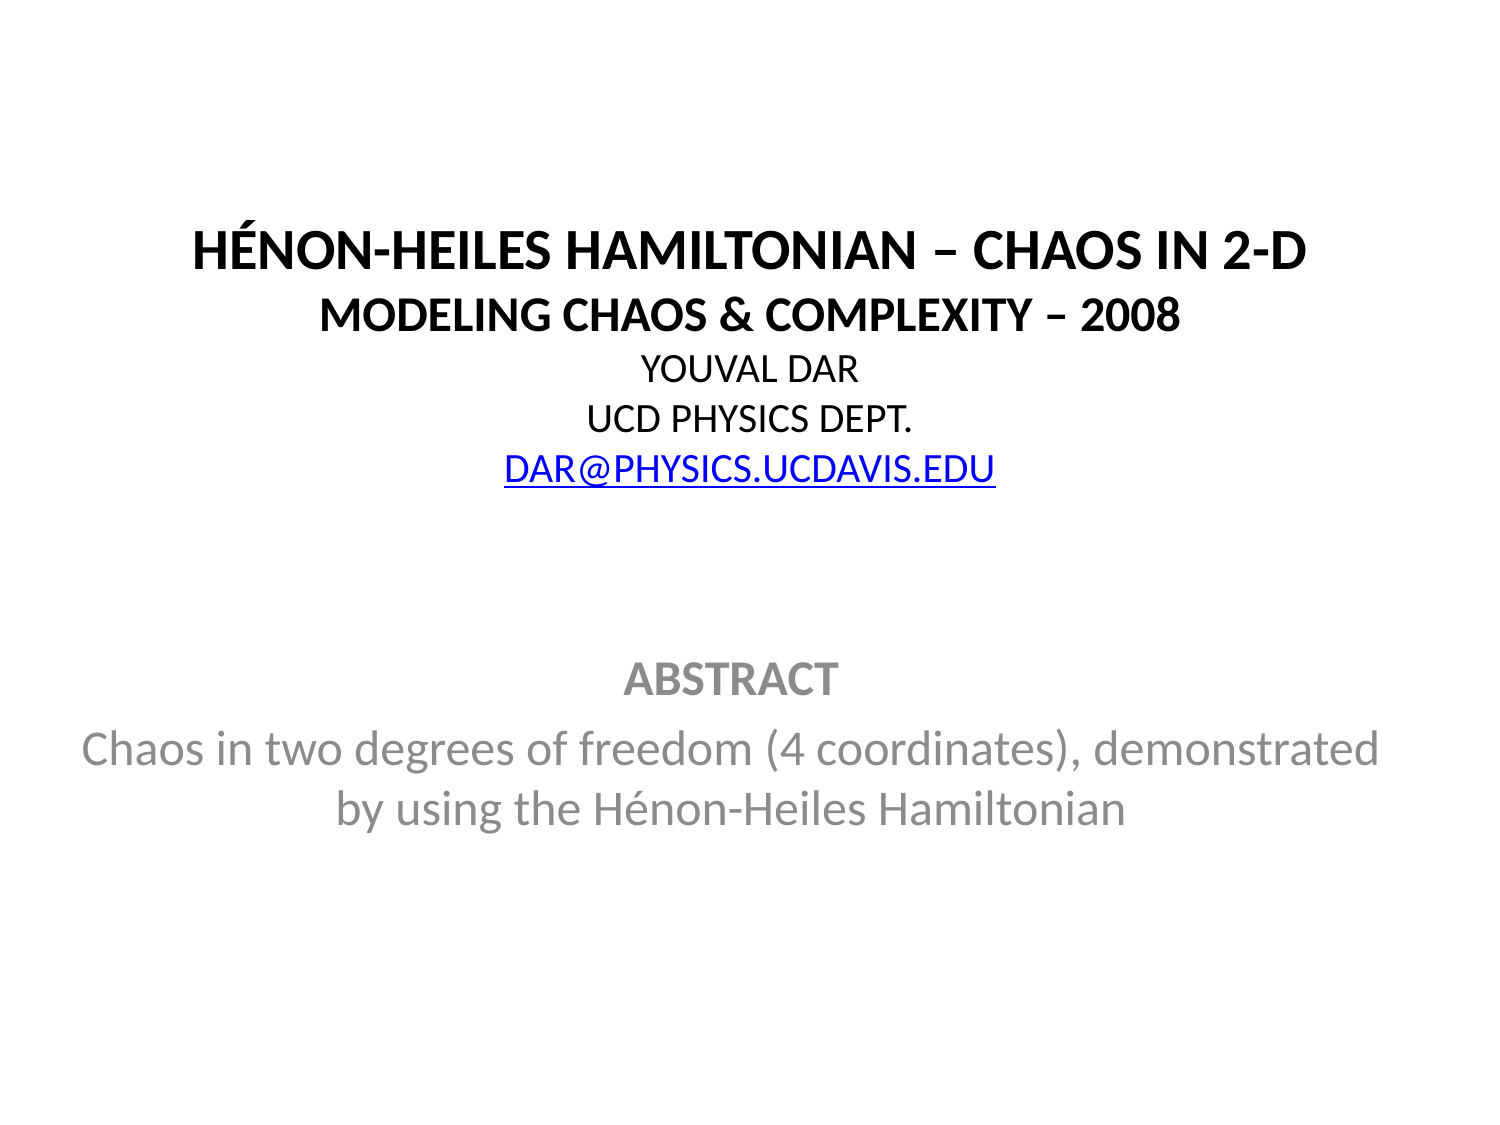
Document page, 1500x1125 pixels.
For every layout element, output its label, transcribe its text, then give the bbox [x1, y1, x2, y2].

subtitle Abstract Chaos in two degrees of freedom (4 coordinates), demonstrated by using the Hénon-Heiles Hamiltonian [50, 637, 1413, 925]
title Hénon-Heiles Hamiltonian – Chaos In 2-D Modeling Chaos & Complexity – 2008 Youval Dar UCD Physics Dept. dar@physics.ucdavis.edu [112, 200, 1388, 563]
